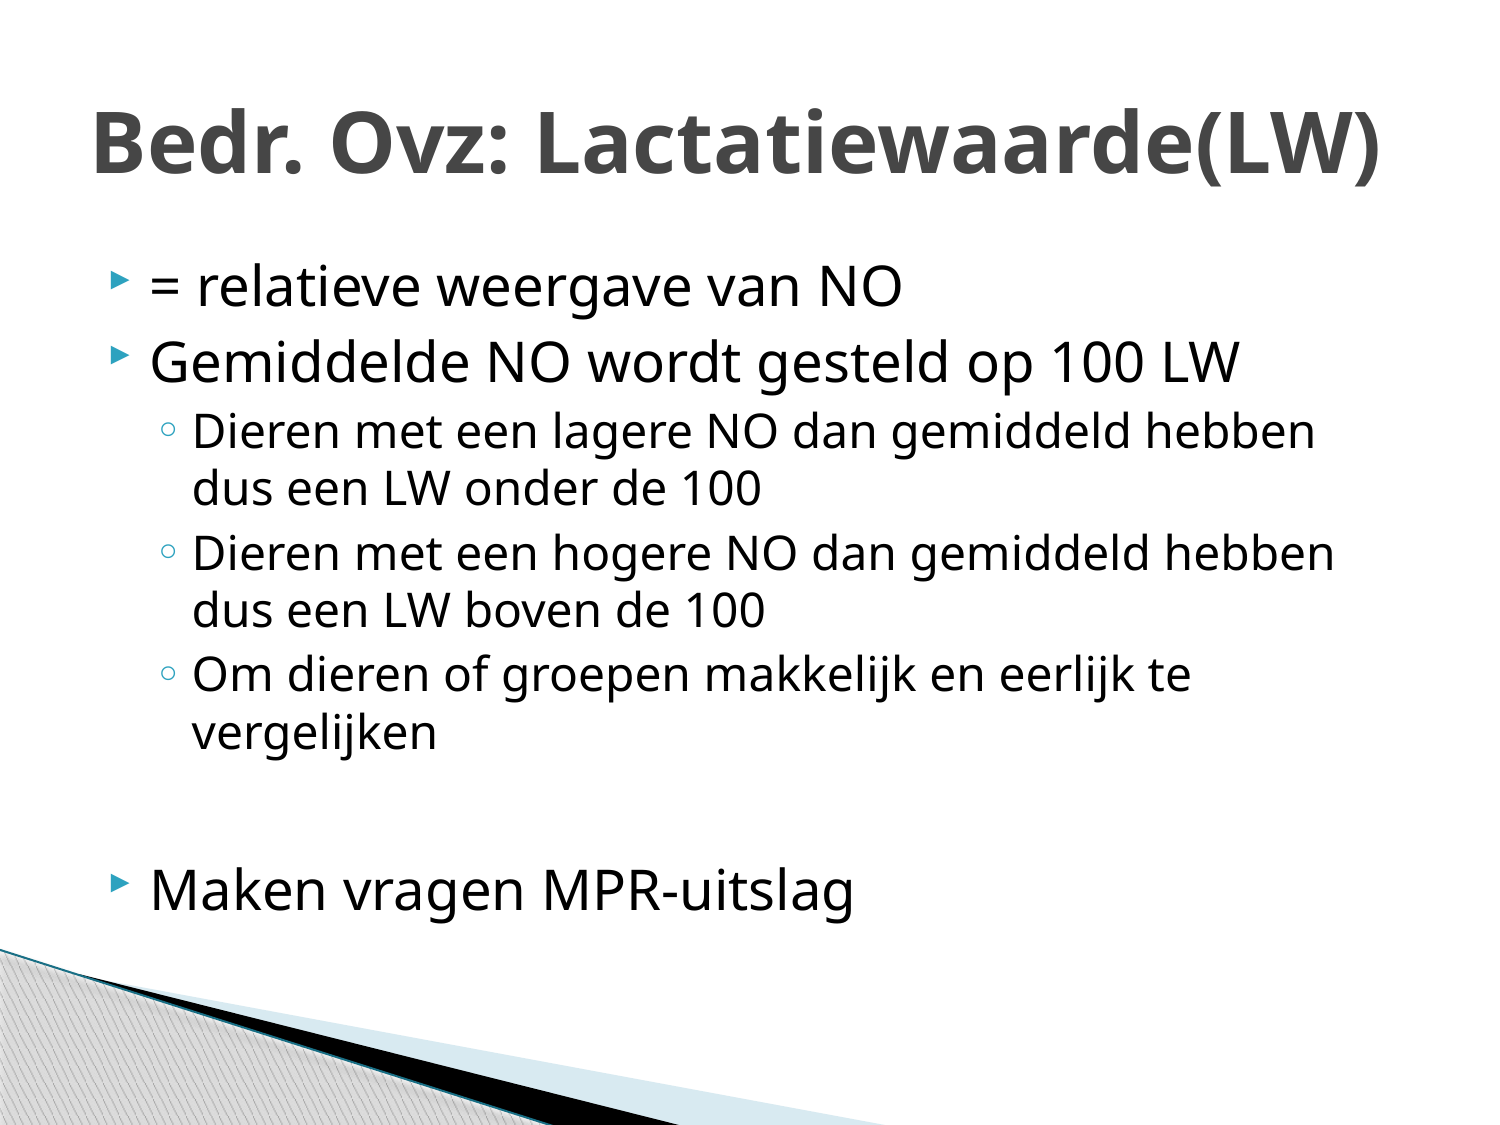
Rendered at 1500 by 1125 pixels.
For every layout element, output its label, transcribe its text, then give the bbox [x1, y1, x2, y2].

list = relatieve weergave van NO Gemiddelde NO wordt gesteld op 100 LW Dieren met een lagere NO dan gemiddeld hebben dus een LW onder de 100 Dieren met een hogere NO dan gemiddeld hebben dus een LW boven de 100 Om dieren of groepen makkelijk en eerlijk te vergelijken Maken vragen MPR-uitslag [75, 243, 1425, 986]
title Bedr. Ovz: Lactatiewaarde(LW) [75, 45, 1425, 233]
